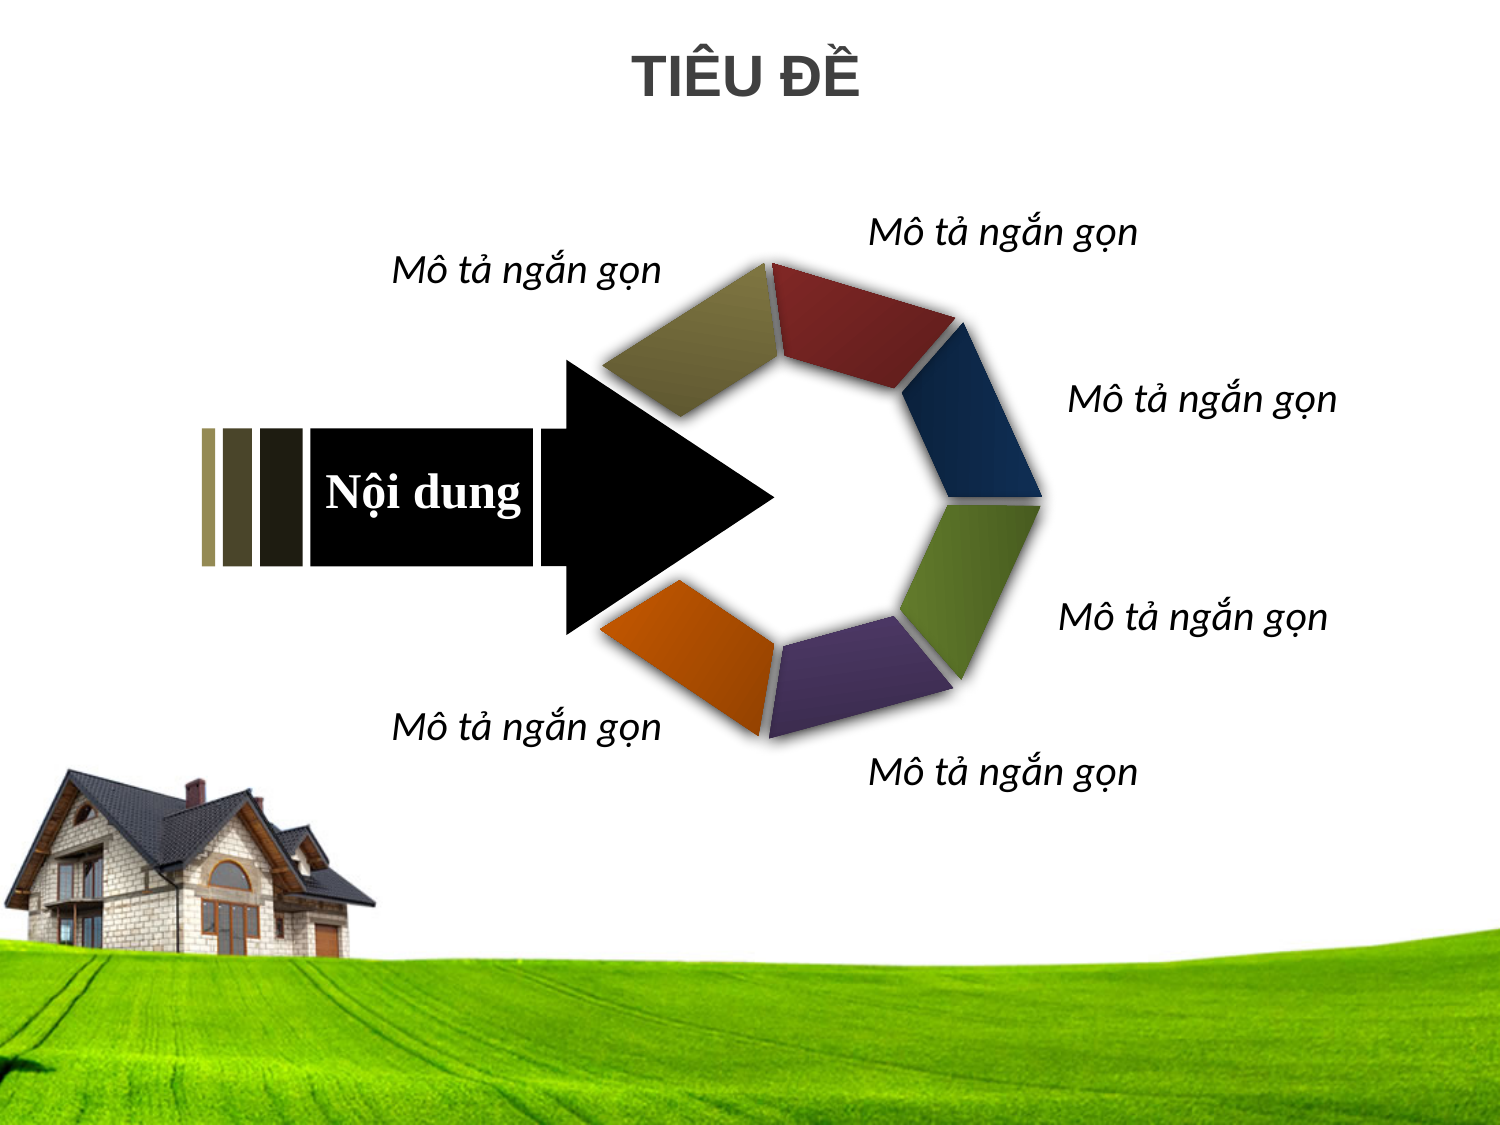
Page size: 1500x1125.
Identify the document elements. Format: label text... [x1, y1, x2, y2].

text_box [596, 289, 1035, 702]
text_box [222, 428, 252, 567]
text_box Mô tả ngắn gọn [852, 736, 1154, 801]
text_box Mô tả ngắn gọn [375, 234, 677, 300]
text_box Mô tả ngắn gọn [1051, 363, 1353, 429]
picture [0, 0, 1500, 1125]
text_box [310, 428, 533, 450]
text_box TIÊU ĐỀ [616, 31, 877, 116]
text_box Nội dung [284, 450, 563, 526]
text_box Mô tả ngắn gọn [1042, 581, 1344, 647]
text_box [541, 359, 591, 636]
text_box [310, 526, 533, 567]
text_box Mô tả ngắn gọn [852, 195, 1154, 261]
text_box Mô tả ngắn gọn [375, 691, 677, 757]
text_box [260, 428, 303, 567]
text_box [201, 428, 216, 567]
